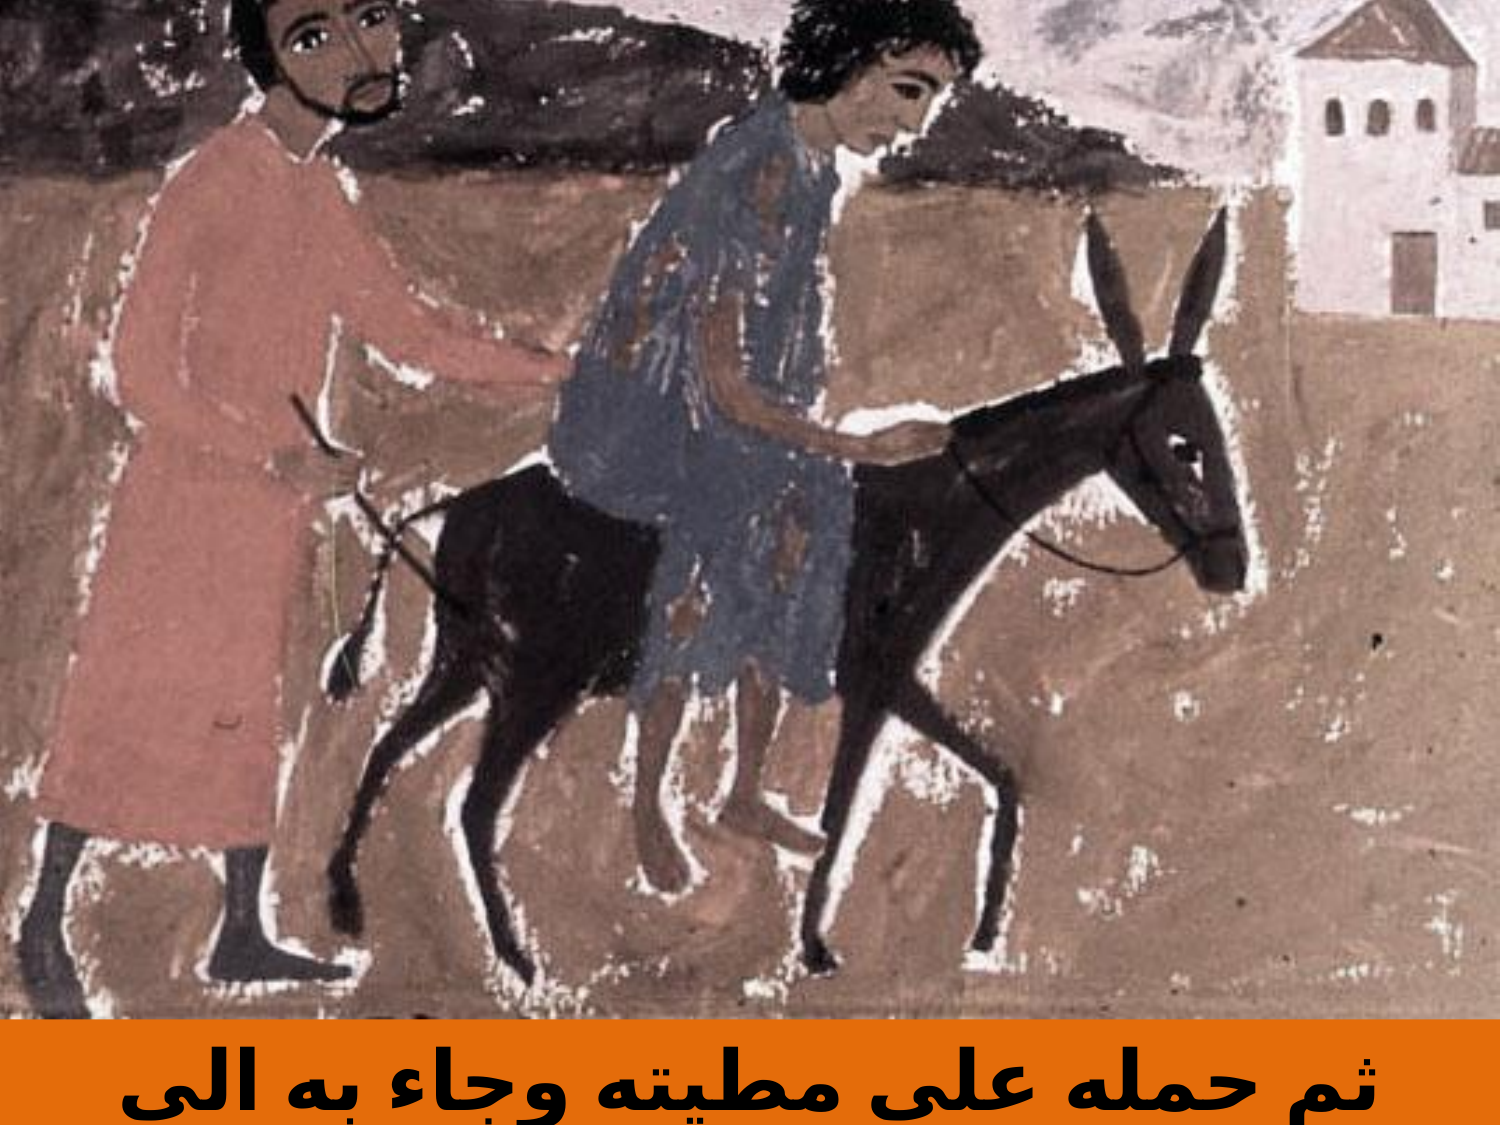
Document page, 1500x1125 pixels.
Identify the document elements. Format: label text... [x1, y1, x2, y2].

picture [0, 0, 1500, 1020]
text_box ثم حمله على مطيته وجاء به الى فندق واعتنى بأمره [0, 1026, 1500, 1125]
